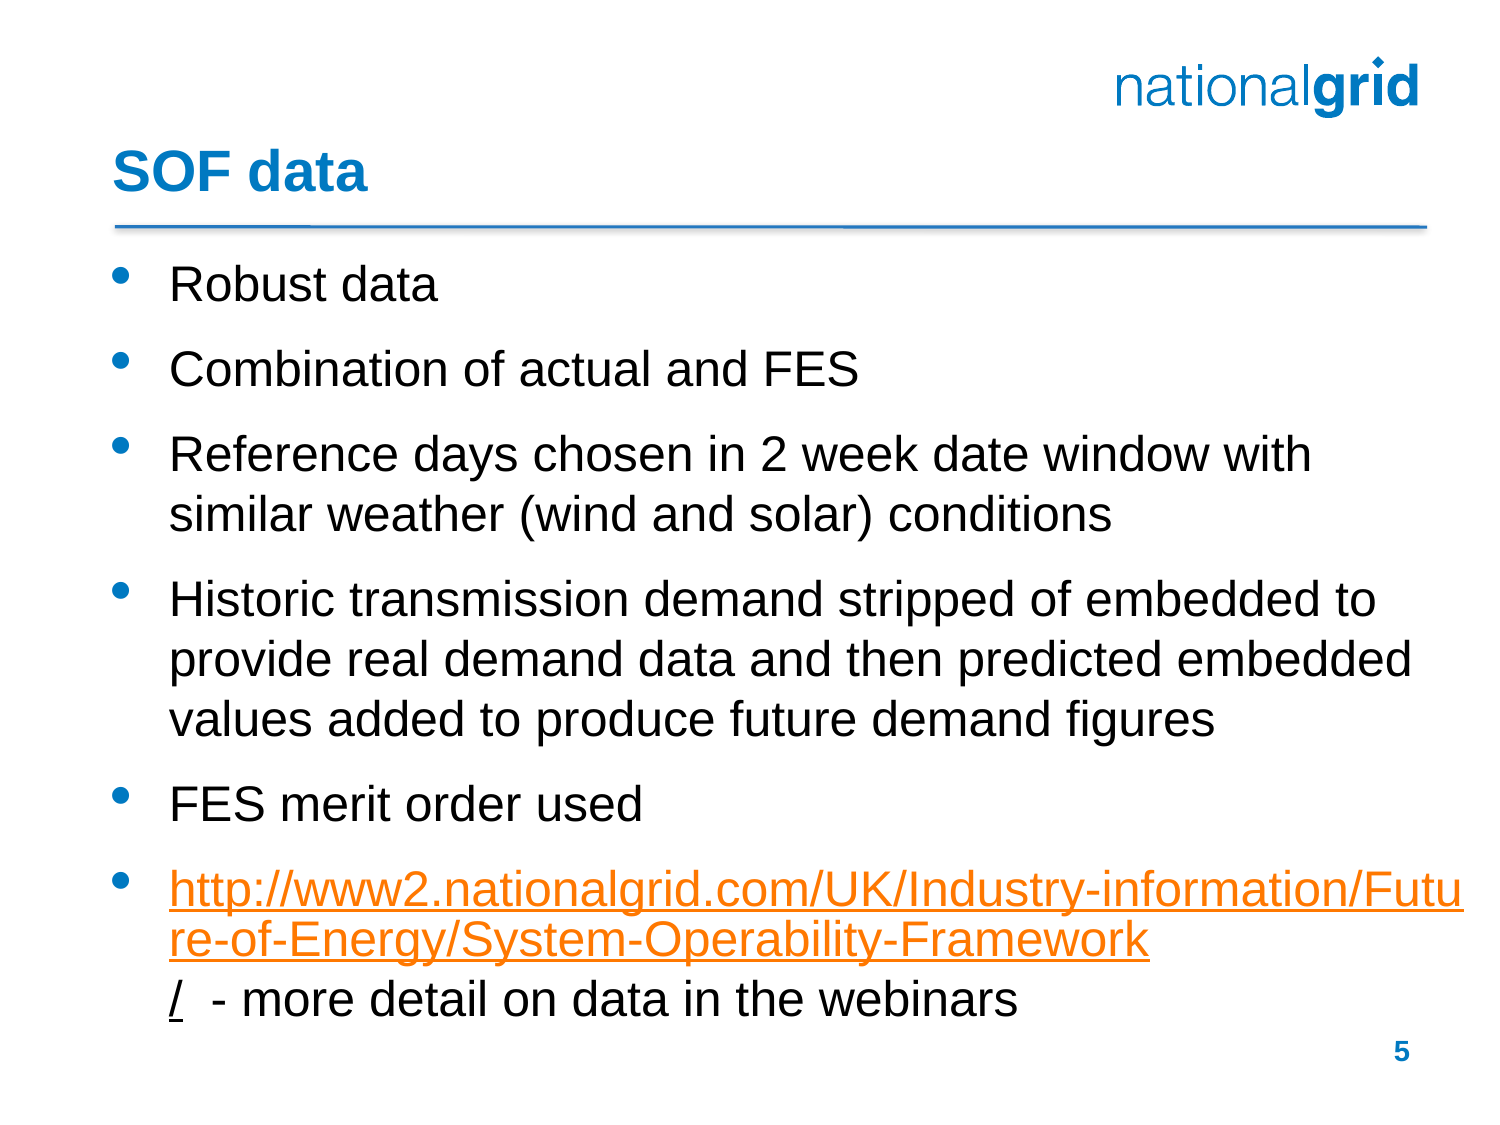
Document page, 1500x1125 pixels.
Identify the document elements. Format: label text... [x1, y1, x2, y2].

slide_number 5 [1074, 1024, 1425, 1103]
list Robust data Combination of actual and FES Reference days chosen in 2 week date window with similar weather (wind and solar) conditions Historic transmission demand stripped of embedded to provide real demand data and then predicted embedded values added to produce future demand figures FES merit order used http://www2.nationalgrid.com/UK/Industry-information/Future-of-Energy/System-Operability-Framework/ - more detail on data in the webinars [97, 243, 1483, 1083]
title SOF data [97, 125, 1425, 211]
